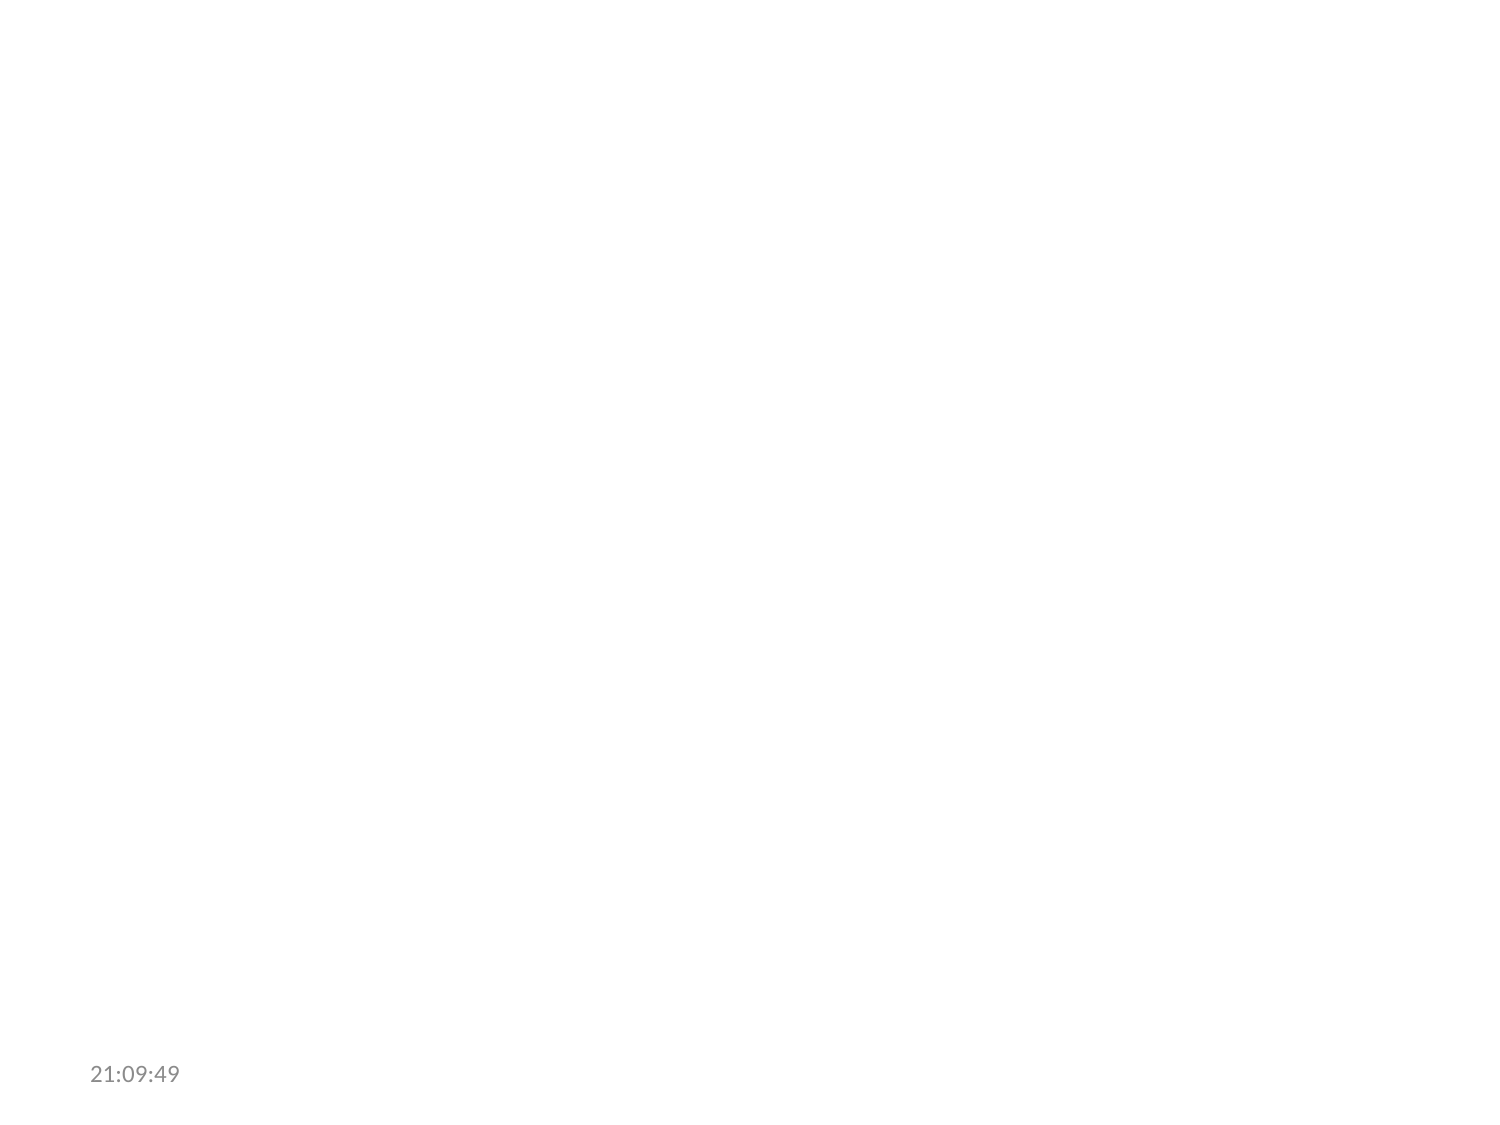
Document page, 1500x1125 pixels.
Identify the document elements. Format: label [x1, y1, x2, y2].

slide_number [75, 1042, 425, 1103]
